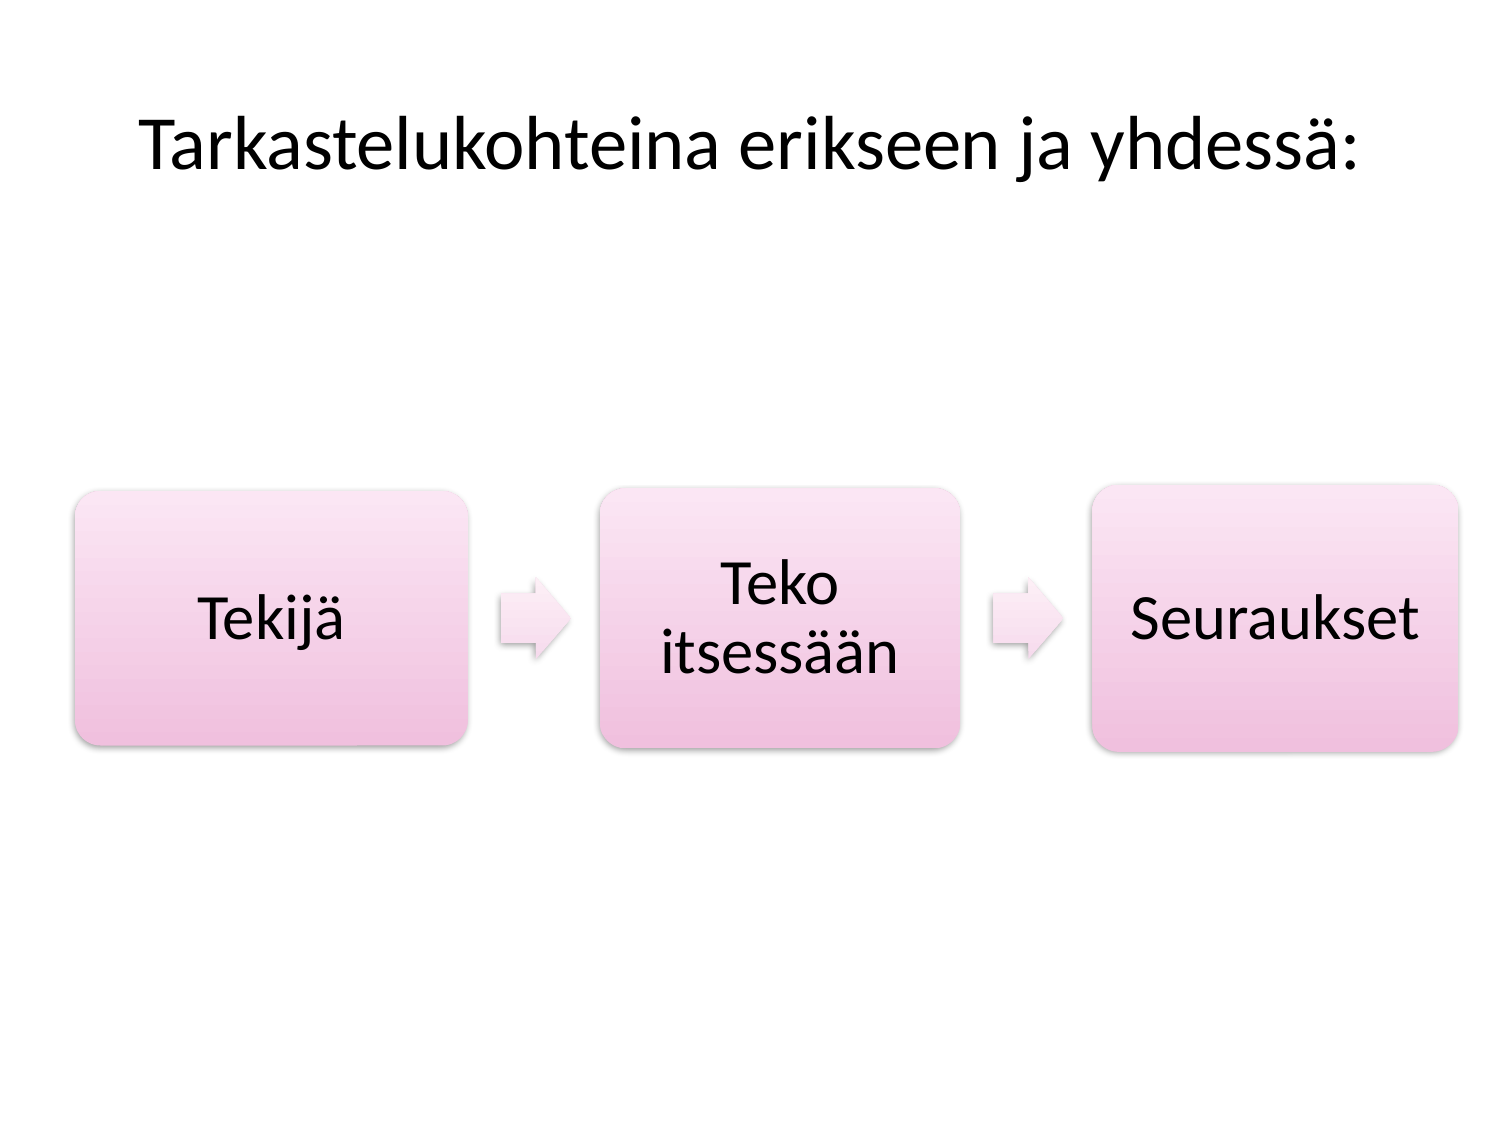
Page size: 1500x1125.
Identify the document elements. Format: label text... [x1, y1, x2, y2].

title Tarkastelukohteina erikseen ja yhdessä: [75, 45, 1425, 230]
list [74, 231, 1459, 1006]
